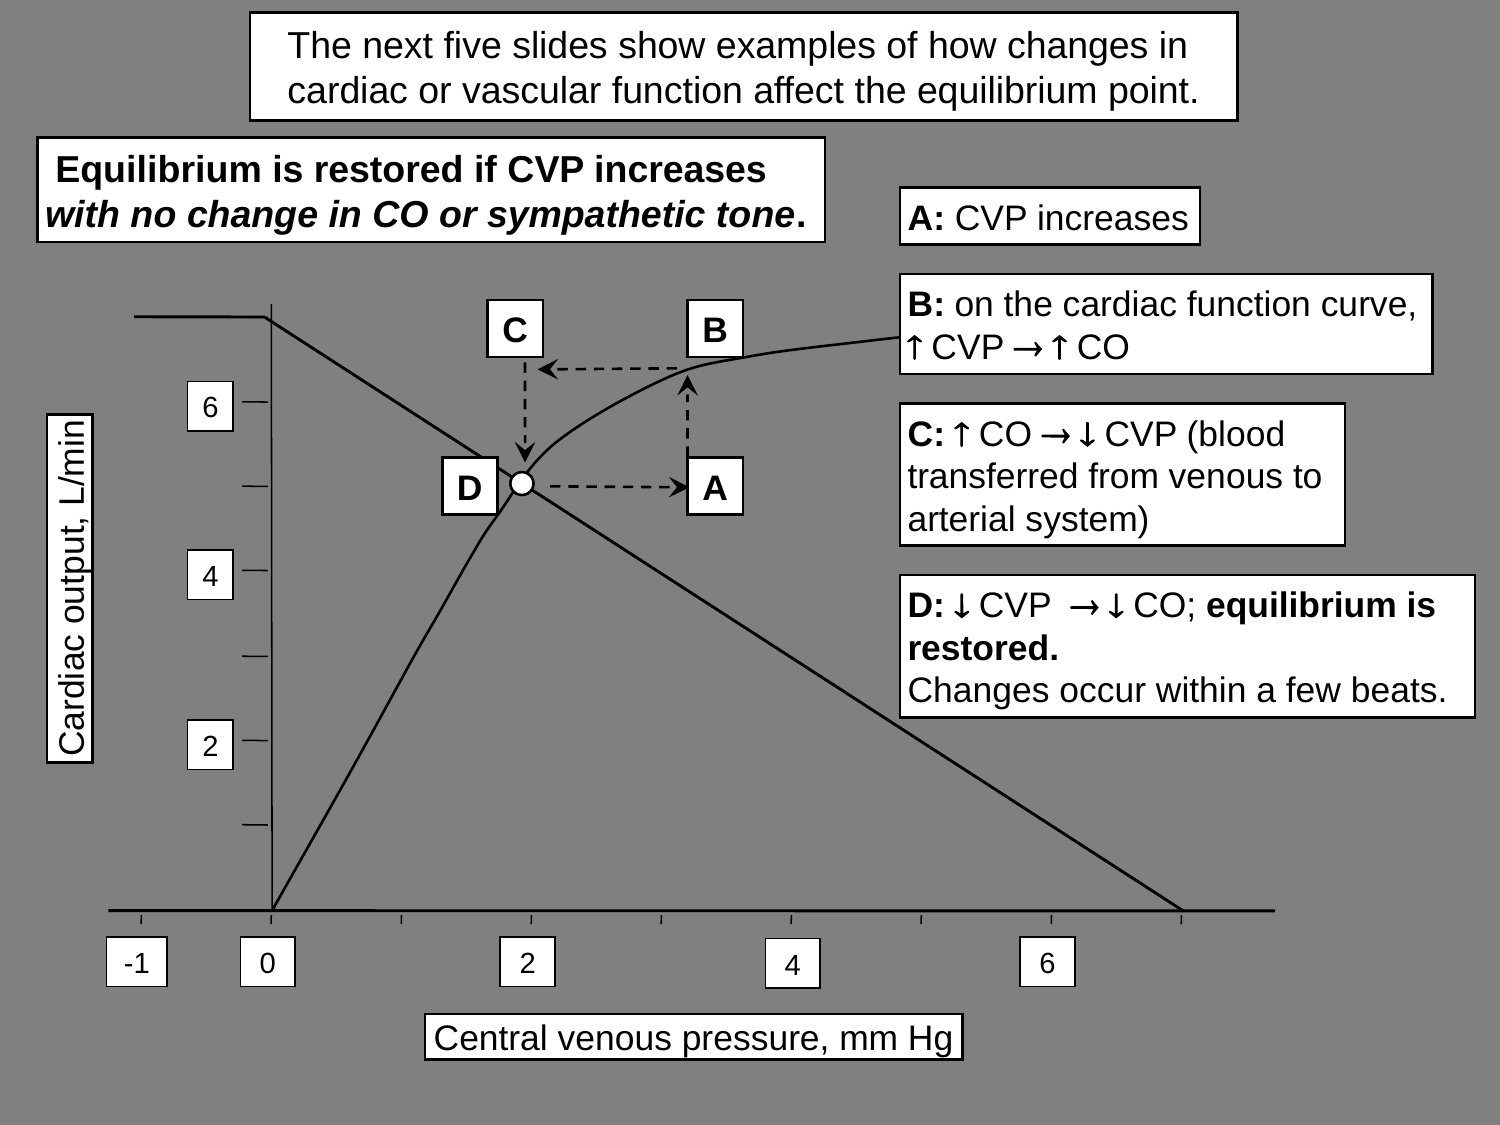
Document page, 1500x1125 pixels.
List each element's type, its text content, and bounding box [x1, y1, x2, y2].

text_box Central venous pressure, mm Hg [424, 1013, 963, 1060]
text_box Equilibrium is restored if CVP increases with no change in CO or sympathetic tone. [37, 137, 825, 243]
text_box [45, 299, 1276, 990]
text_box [899, 187, 1476, 721]
title The next five slides show examples of how changes in cardiac or vascular function affect the equilibrium point. [249, 11, 1239, 122]
